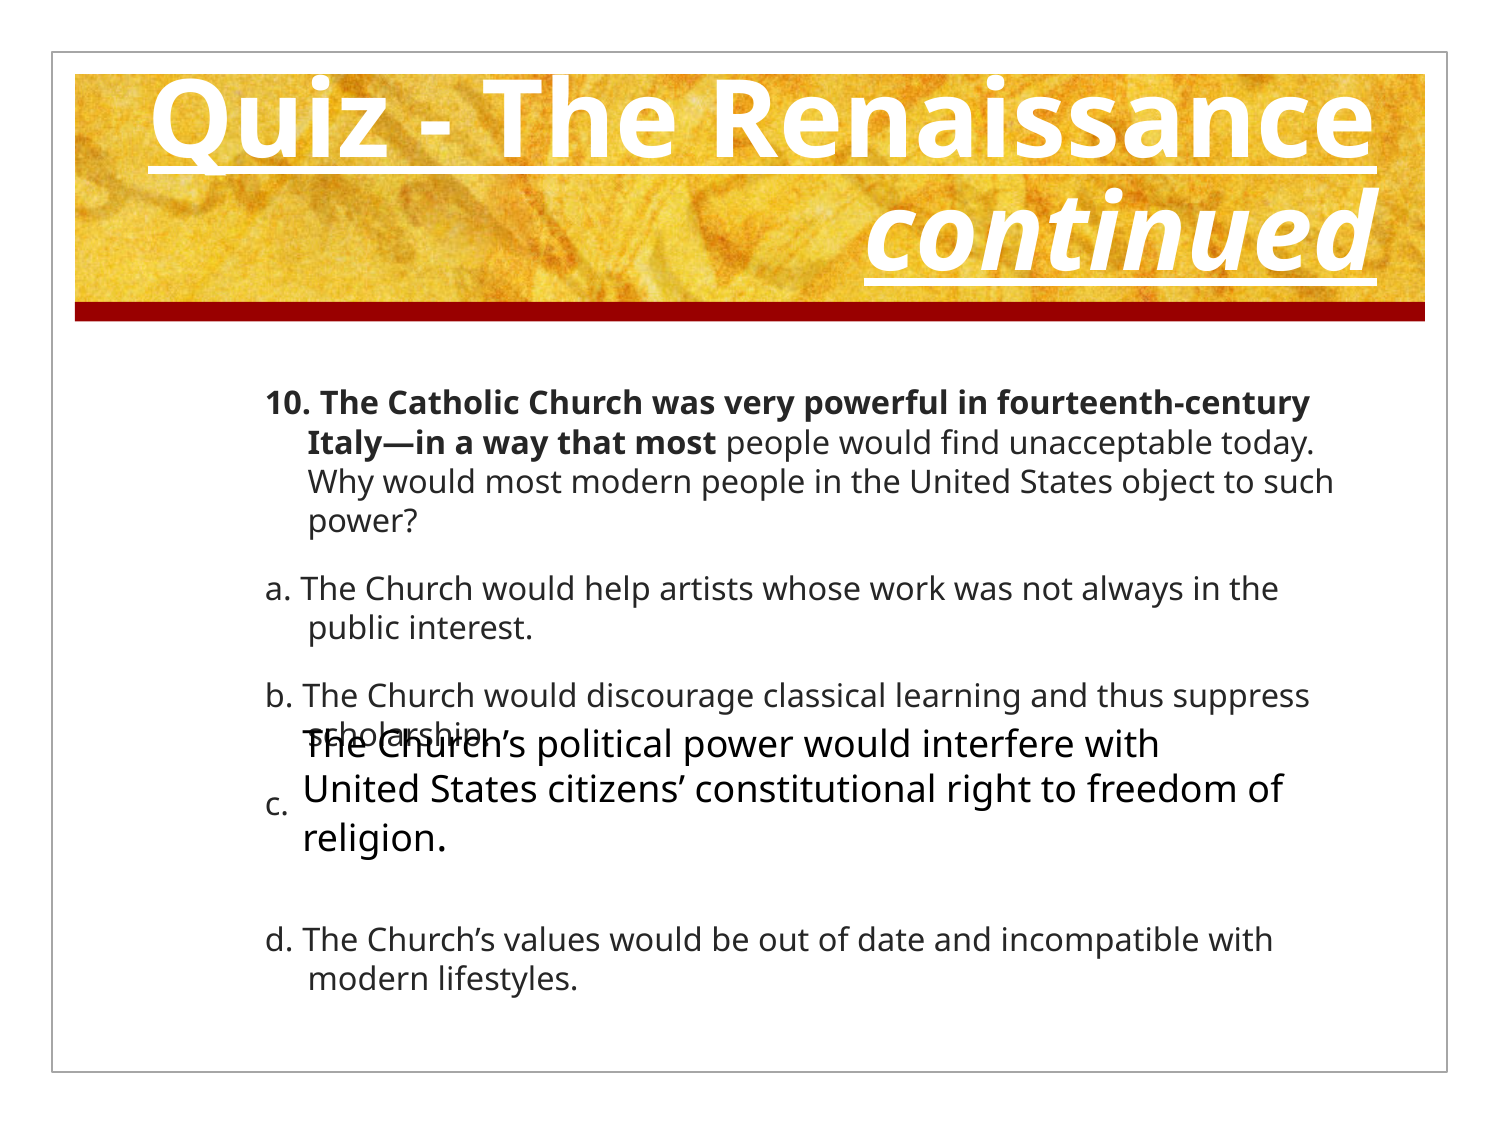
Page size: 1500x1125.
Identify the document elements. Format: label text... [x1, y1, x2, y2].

text_box The Church’s political power would interfere with United States citizens’ constitutional right to freedom of religion. [287, 712, 1300, 868]
picture [75, 74, 1425, 301]
title Quiz - The Renaissance continued [108, 74, 1392, 292]
list 10. The Catholic Church was very powerful in fourteenth-century Italy—in a way that most people would find unacceptable today. Why would most modern people in the United States object to such power? a. The Church would help artists whose work was not always in the public interest. b. The Church would discourage classical learning and thus suppress scholarship. c. d. The Church’s values would be out of date and incompatible with modern lifestyles. [249, 375, 1392, 1005]
